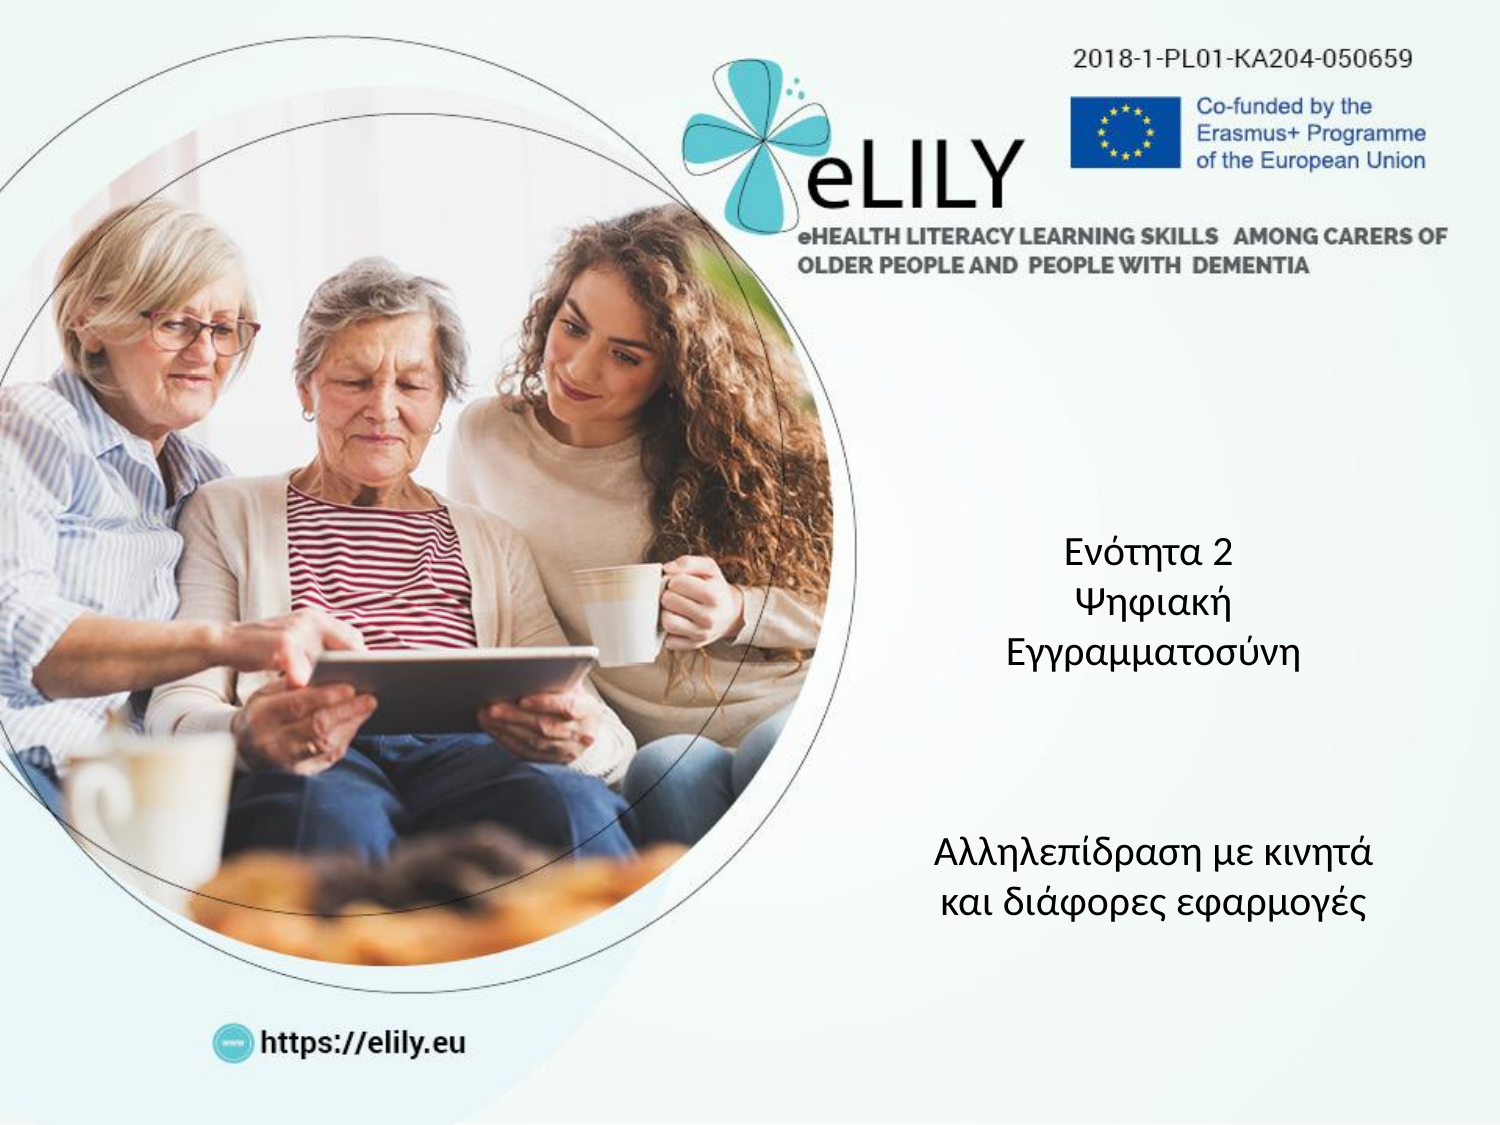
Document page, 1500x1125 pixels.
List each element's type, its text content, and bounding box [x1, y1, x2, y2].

picture [0, 0, 1500, 1125]
text_box Ενότητα 2 Ψηφιακή Εγγραμματοσύνη Αλληλεπίδραση με κινητά και διάφορες εφαρμογές [916, 516, 1391, 672]
